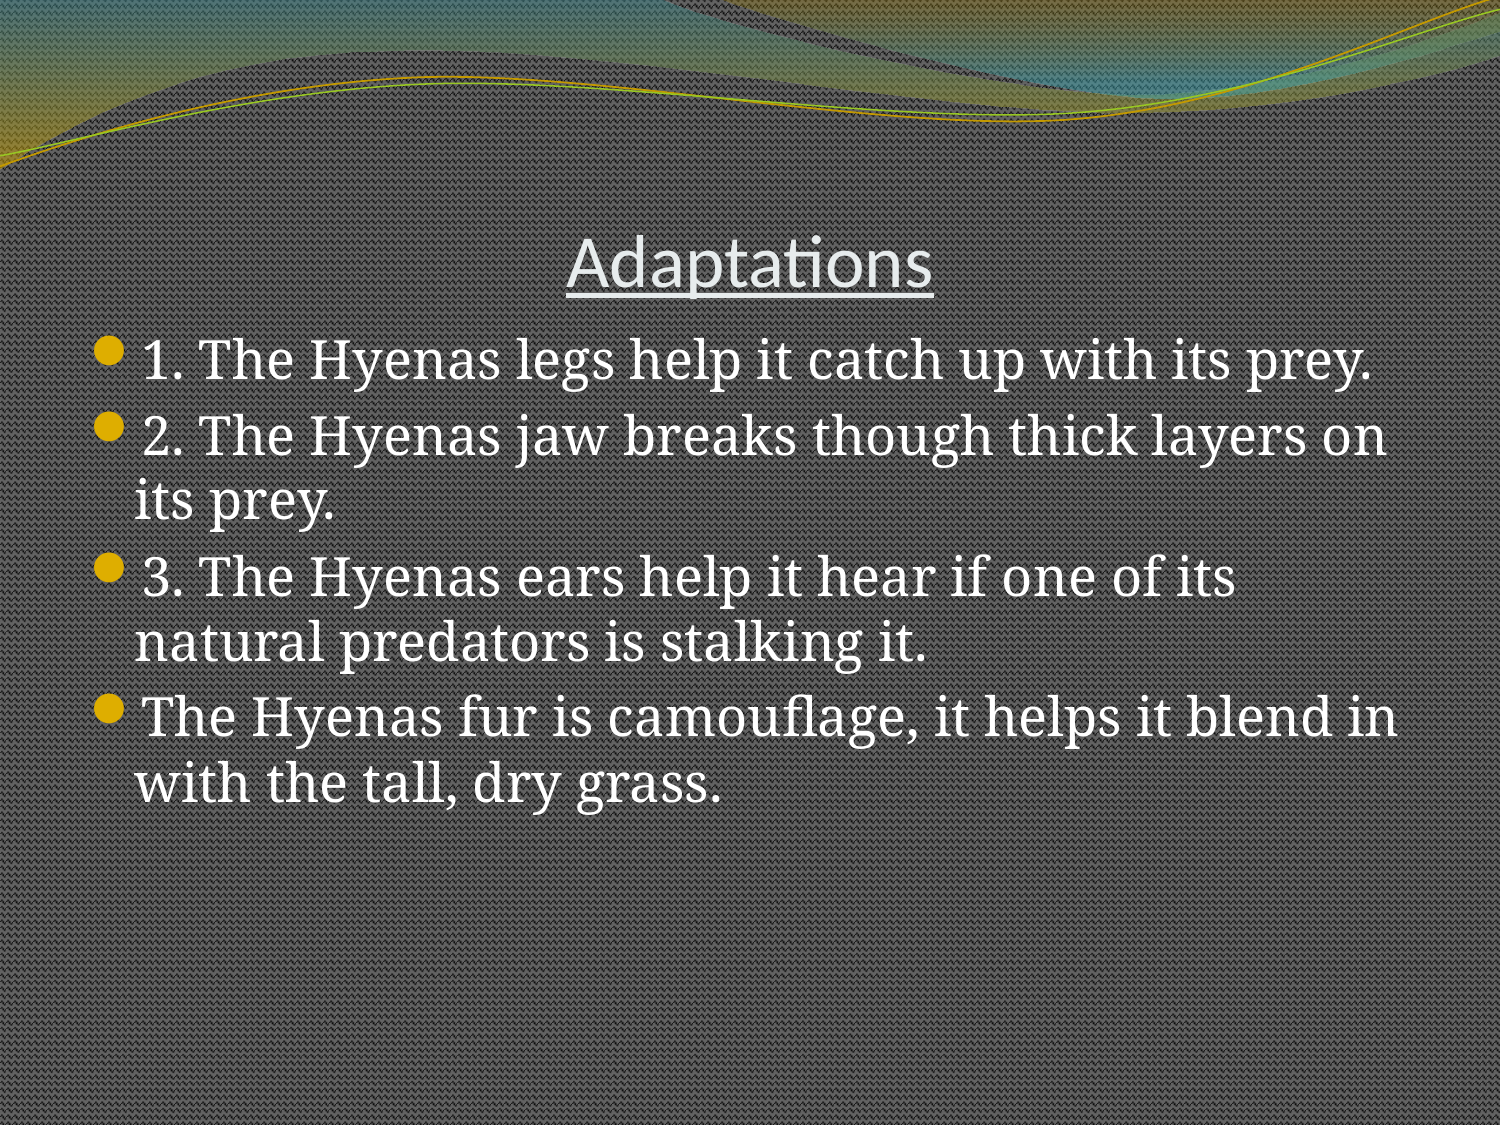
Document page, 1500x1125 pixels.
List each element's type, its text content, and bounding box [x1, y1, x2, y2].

list 1. The Hyenas legs help it catch up with its prey. 2. The Hyenas jaw breaks though thick layers on its prey. 3. The Hyenas ears help it hear if one of its natural predators is stalking it. The Hyenas fur is camouflage, it helps it blend in with the tall, dry grass. [75, 317, 1425, 1038]
title Adaptations [75, 115, 1425, 303]
